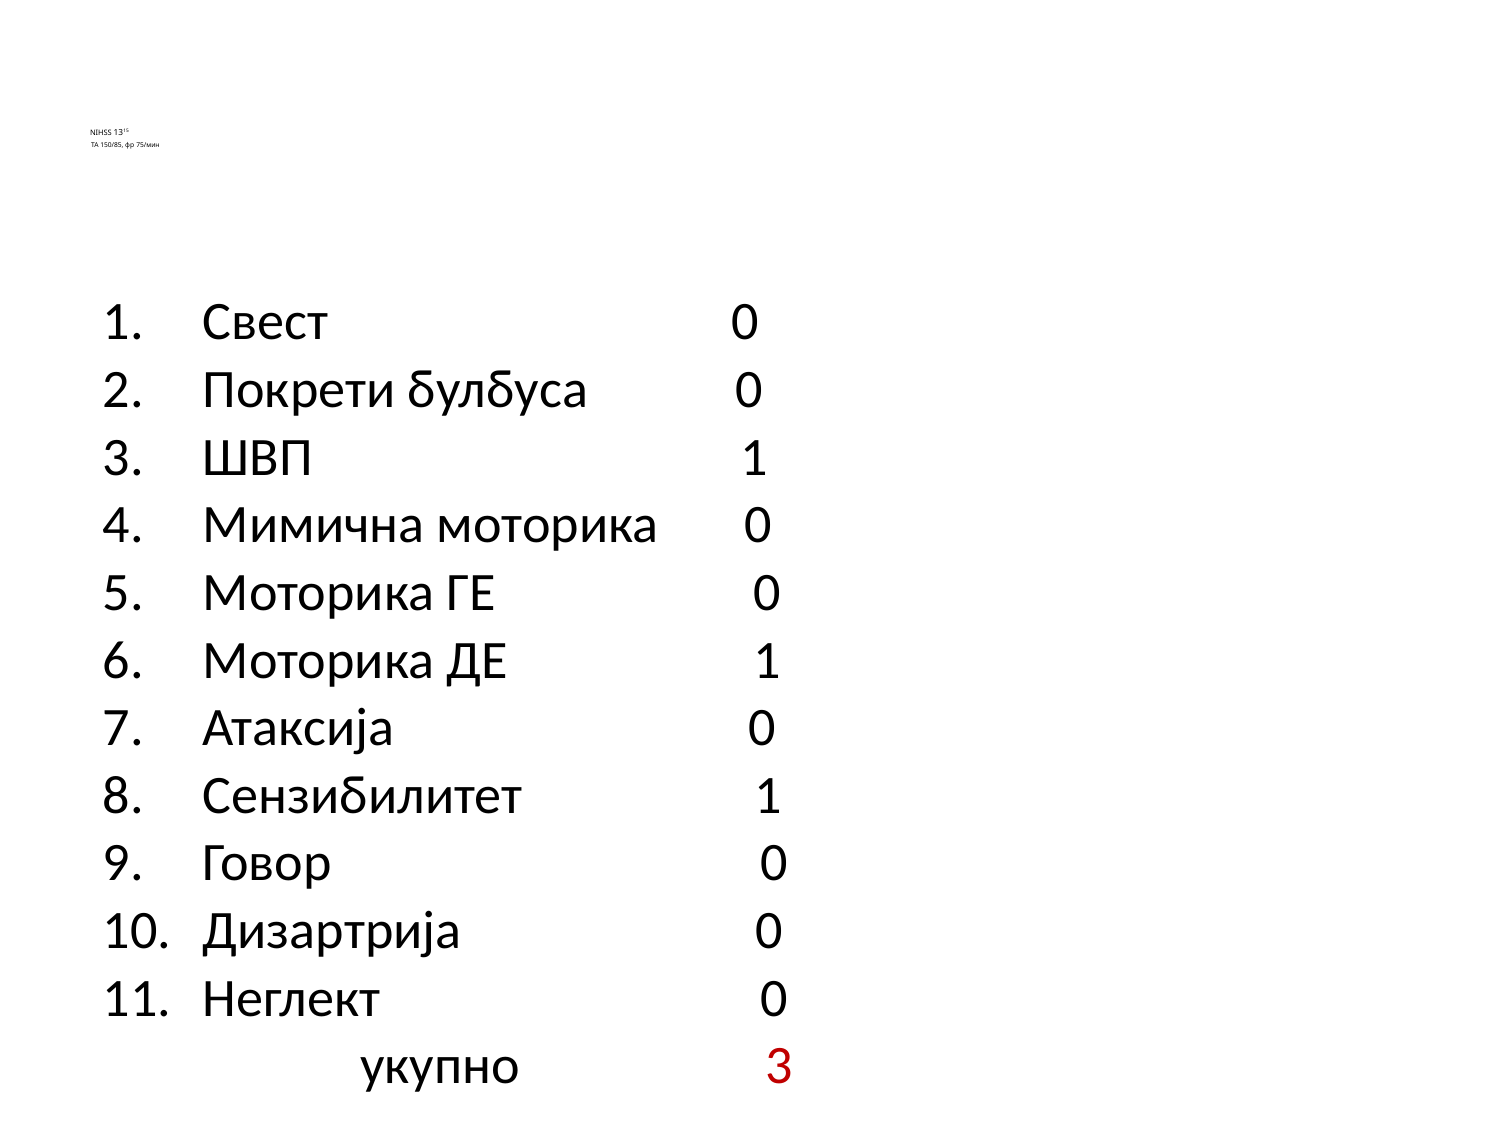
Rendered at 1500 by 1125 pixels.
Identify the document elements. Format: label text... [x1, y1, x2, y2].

title NIHSS 1315 TA 150/85, фр 75/мин [75, 120, 1451, 157]
list Свест 0 Покрети булбуса 0 ШВП 1 Мимична моторика 0 Моторика ГЕ 0 Моторика ДЕ 1 Атаксија 0 Сензибилитет 1 Говор 0 Дизартрија 0 Неглект 0 укупно 3 [87, 290, 1438, 1106]
